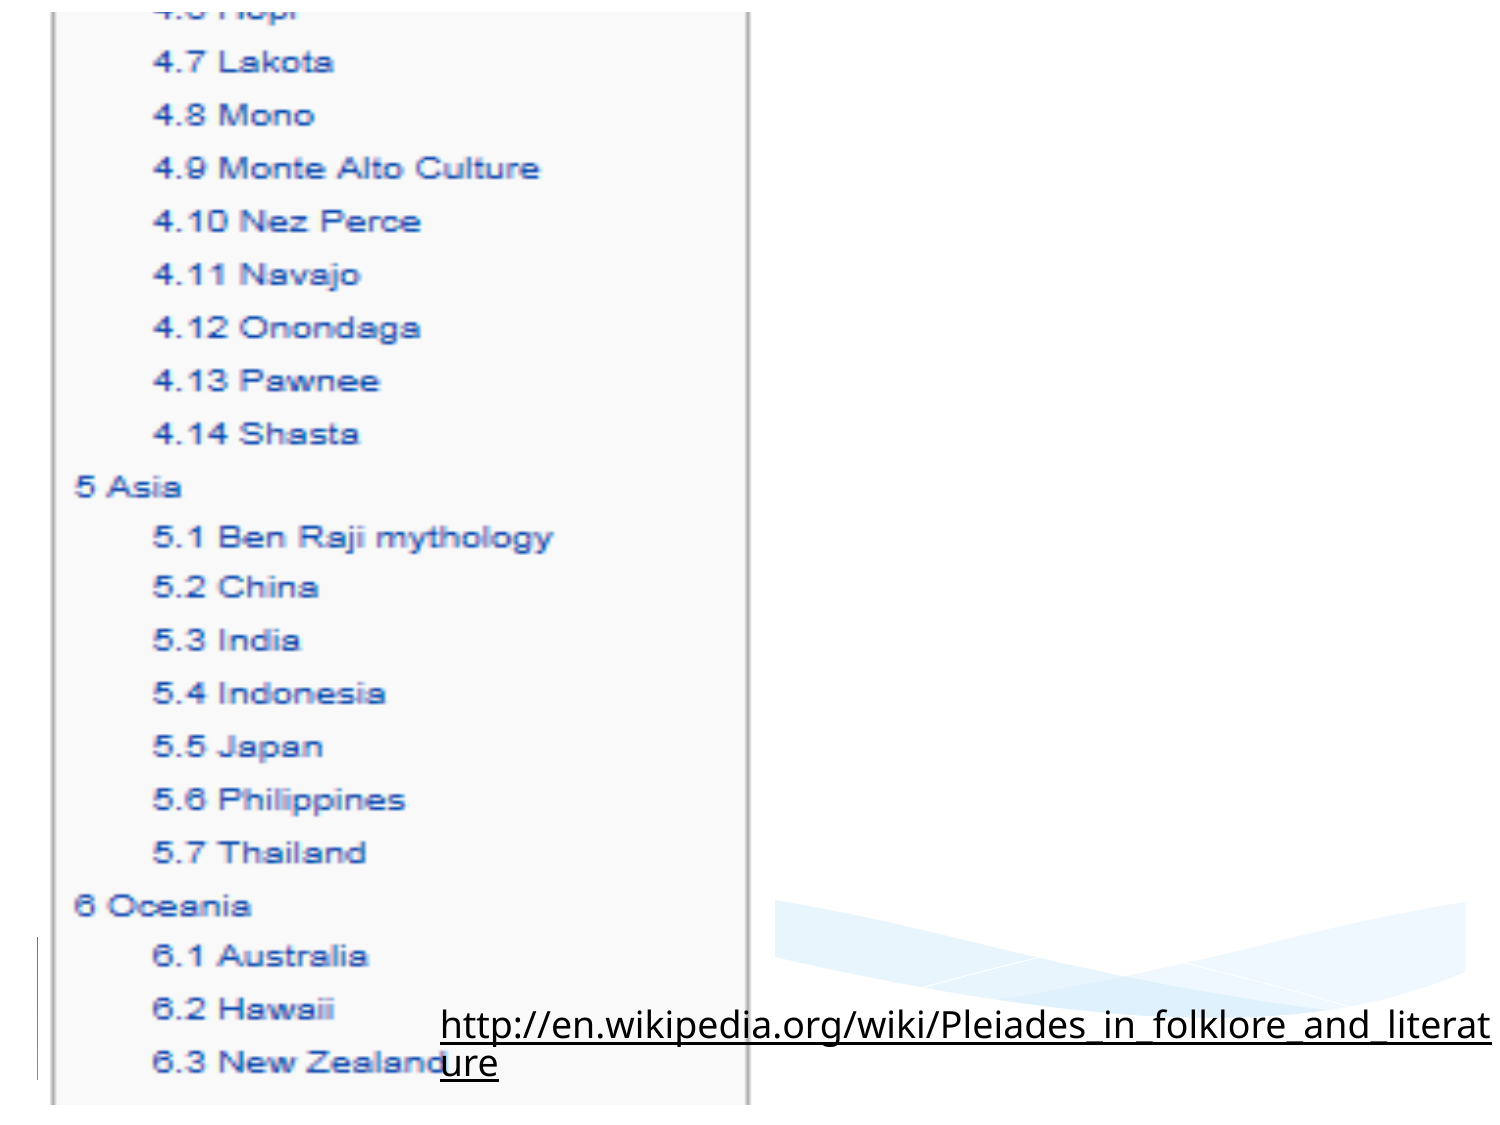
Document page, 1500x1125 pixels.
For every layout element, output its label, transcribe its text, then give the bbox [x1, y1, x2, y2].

text_box http://en.wikipedia.org/wiki/Pleiades_in_folklore_and_literature [781, 993, 1500, 1105]
picture [37, 12, 776, 1105]
